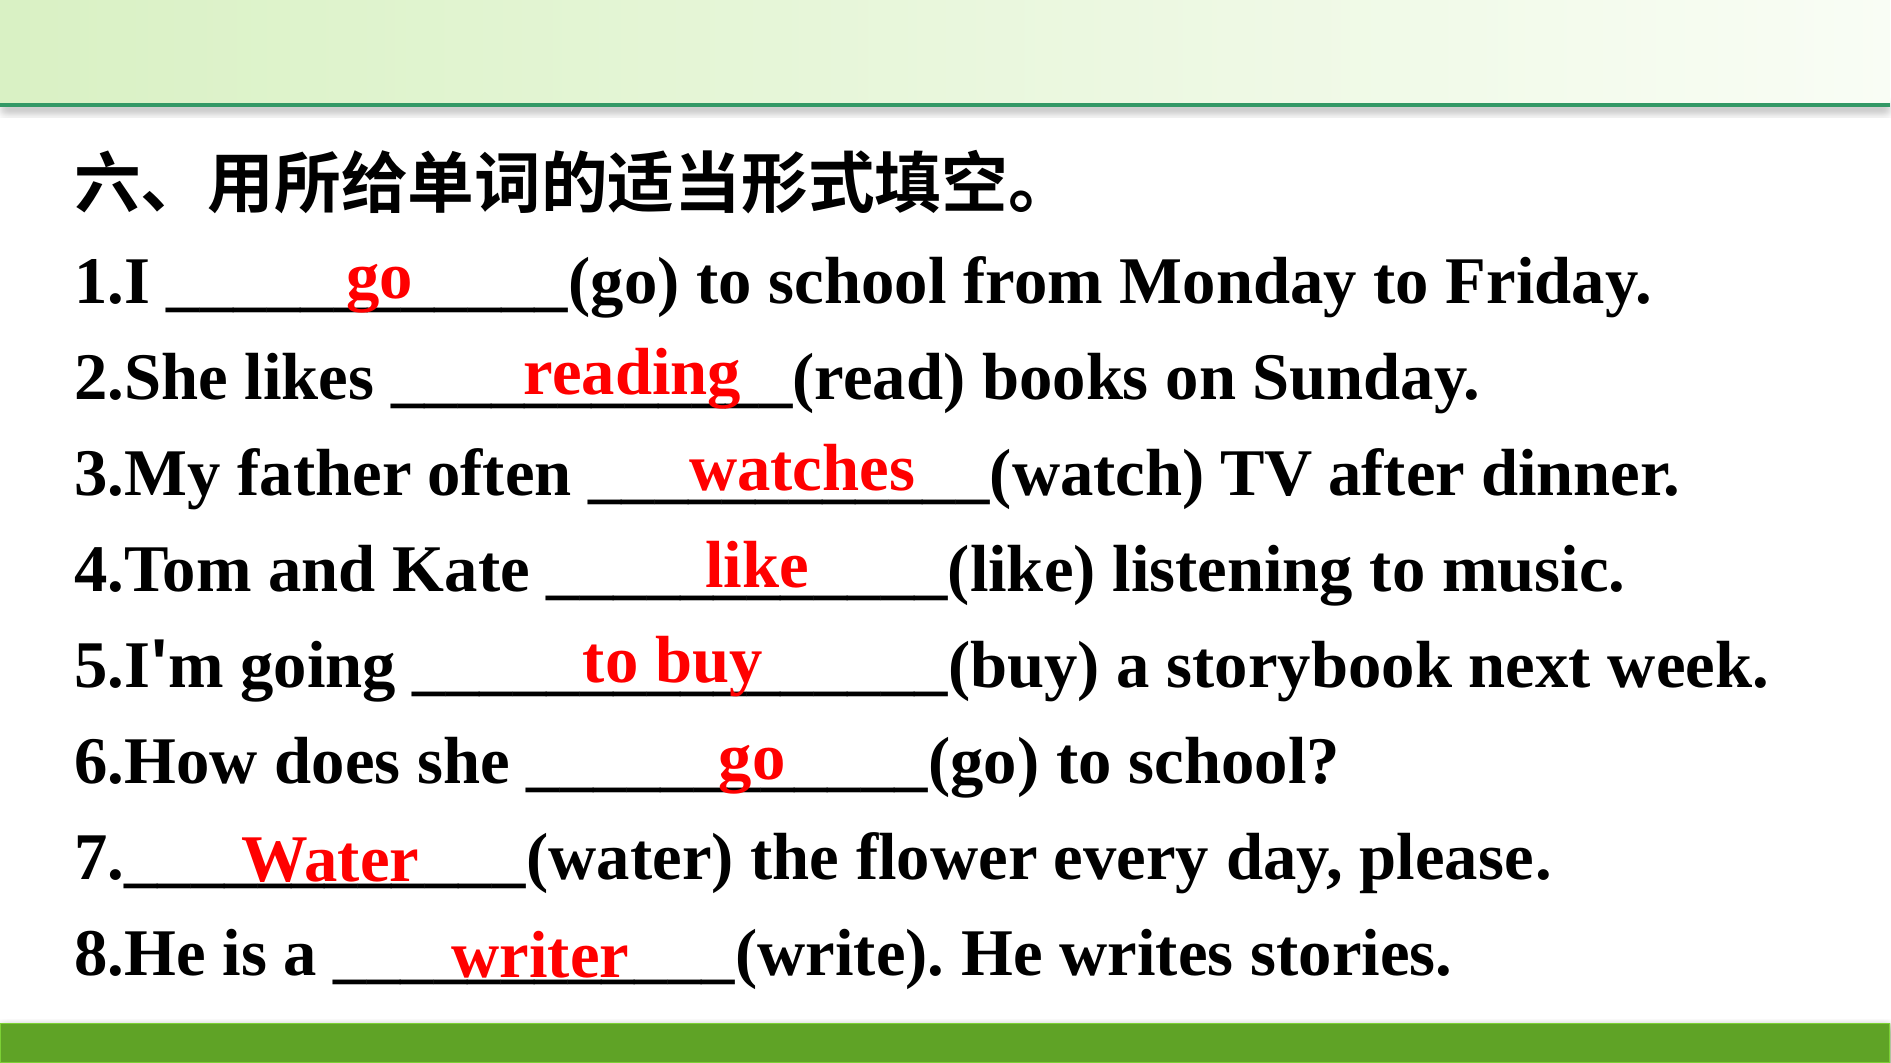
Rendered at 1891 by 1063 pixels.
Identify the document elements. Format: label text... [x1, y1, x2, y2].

text_box reading [509, 320, 757, 415]
text_box to buy [568, 608, 779, 703]
text_box writer [436, 903, 645, 998]
text_box 六、用所给单词的适当形式填空。 1.I ____________(go) to school from Monday to Friday. 2.She likes ____________(read) books on Sunday. 3.My father often ____________(watch) TV after dinner. 4.Tom and Kate ____________(like) listening to music. 5.I'm going ________________(buy) a storybook next week. 6.How does she ____________(go) to school? 7.____________(water) the flower every day, please. 8.He is a ____________(write). He writes stories. [59, 117, 1833, 996]
text_box go [331, 224, 428, 320]
text_box like [690, 513, 825, 609]
text_box Water [226, 807, 435, 902]
text_box go [704, 705, 801, 801]
text_box watches [674, 416, 931, 511]
